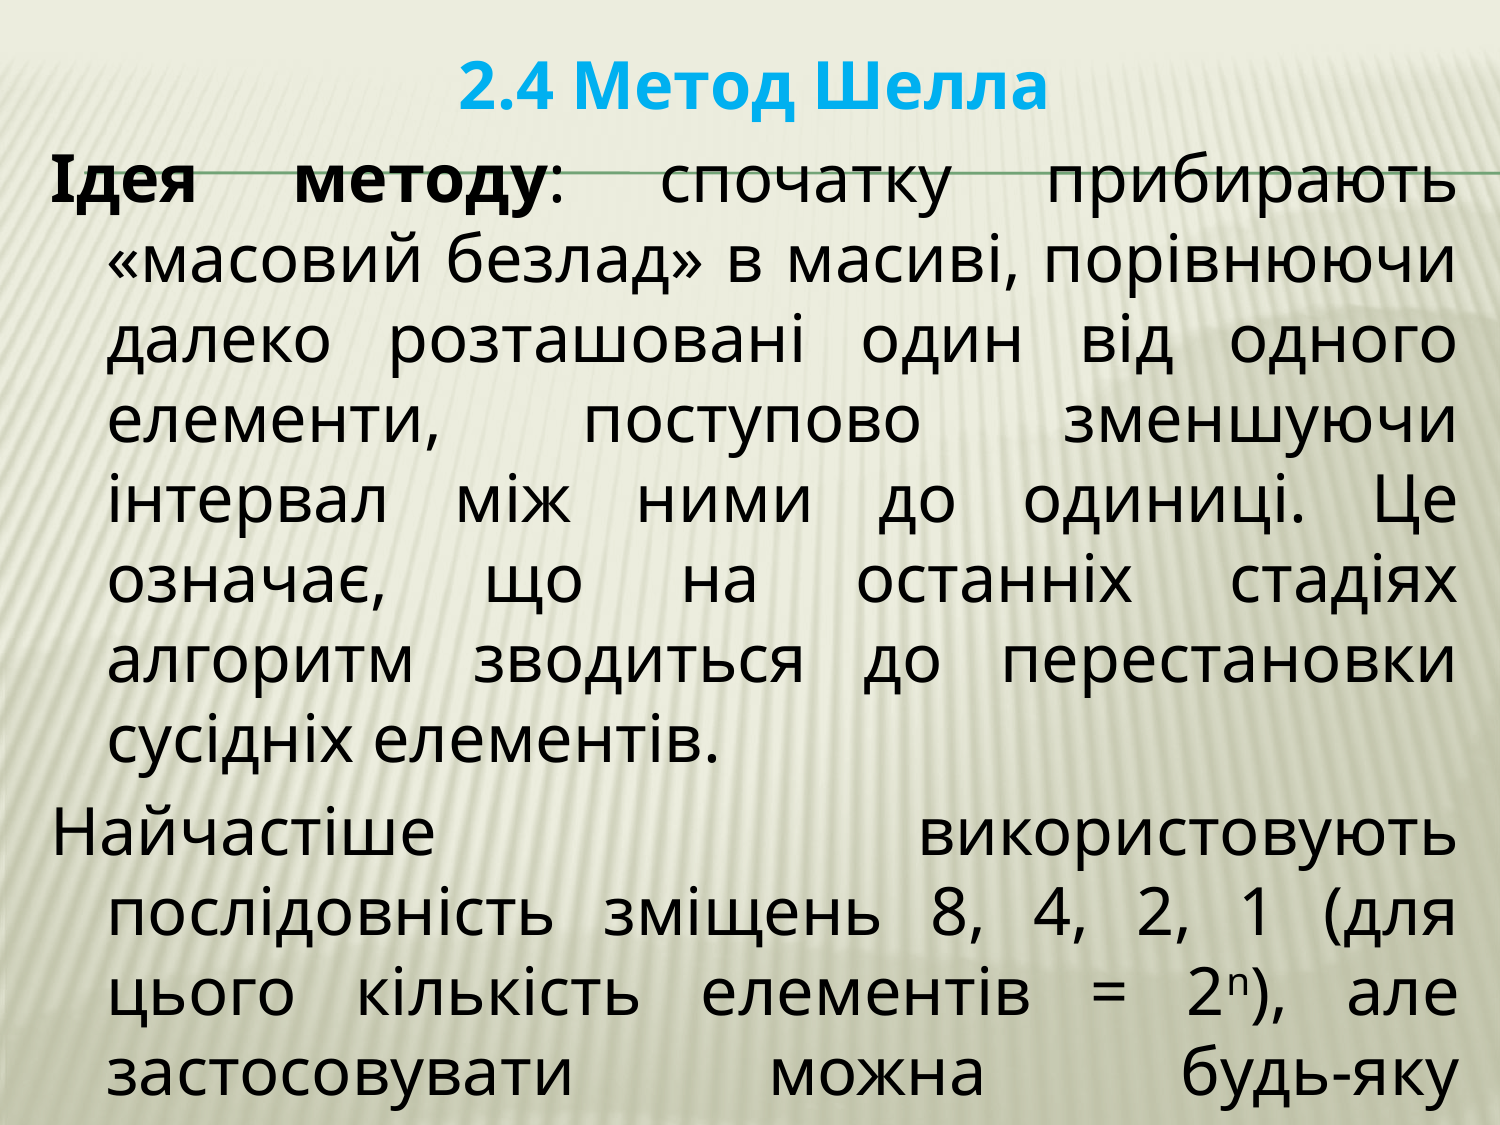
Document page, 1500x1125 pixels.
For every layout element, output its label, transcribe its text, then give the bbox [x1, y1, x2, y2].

list 2.4 Метод Шелла Ідея методу: спочатку прибирають «масовий безлад» в масиві, порівнюючи далеко розташовані один від одного елементи, поступово зменшуючи інтервал між ними до одиниці. Це означає, що на останніх стадіях алгоритм зводиться до перестановки сусідніх елементів. Найчастіше використовують послідовність зміщень 8, 4, 2, 1 (для цього кількість елементів = 2n), але застосовувати можна будь-яку послідовність (наприклад 7, 5, 3 ,1), головне щоб останнє зміщення було 1. [35, 35, 1475, 1090]
